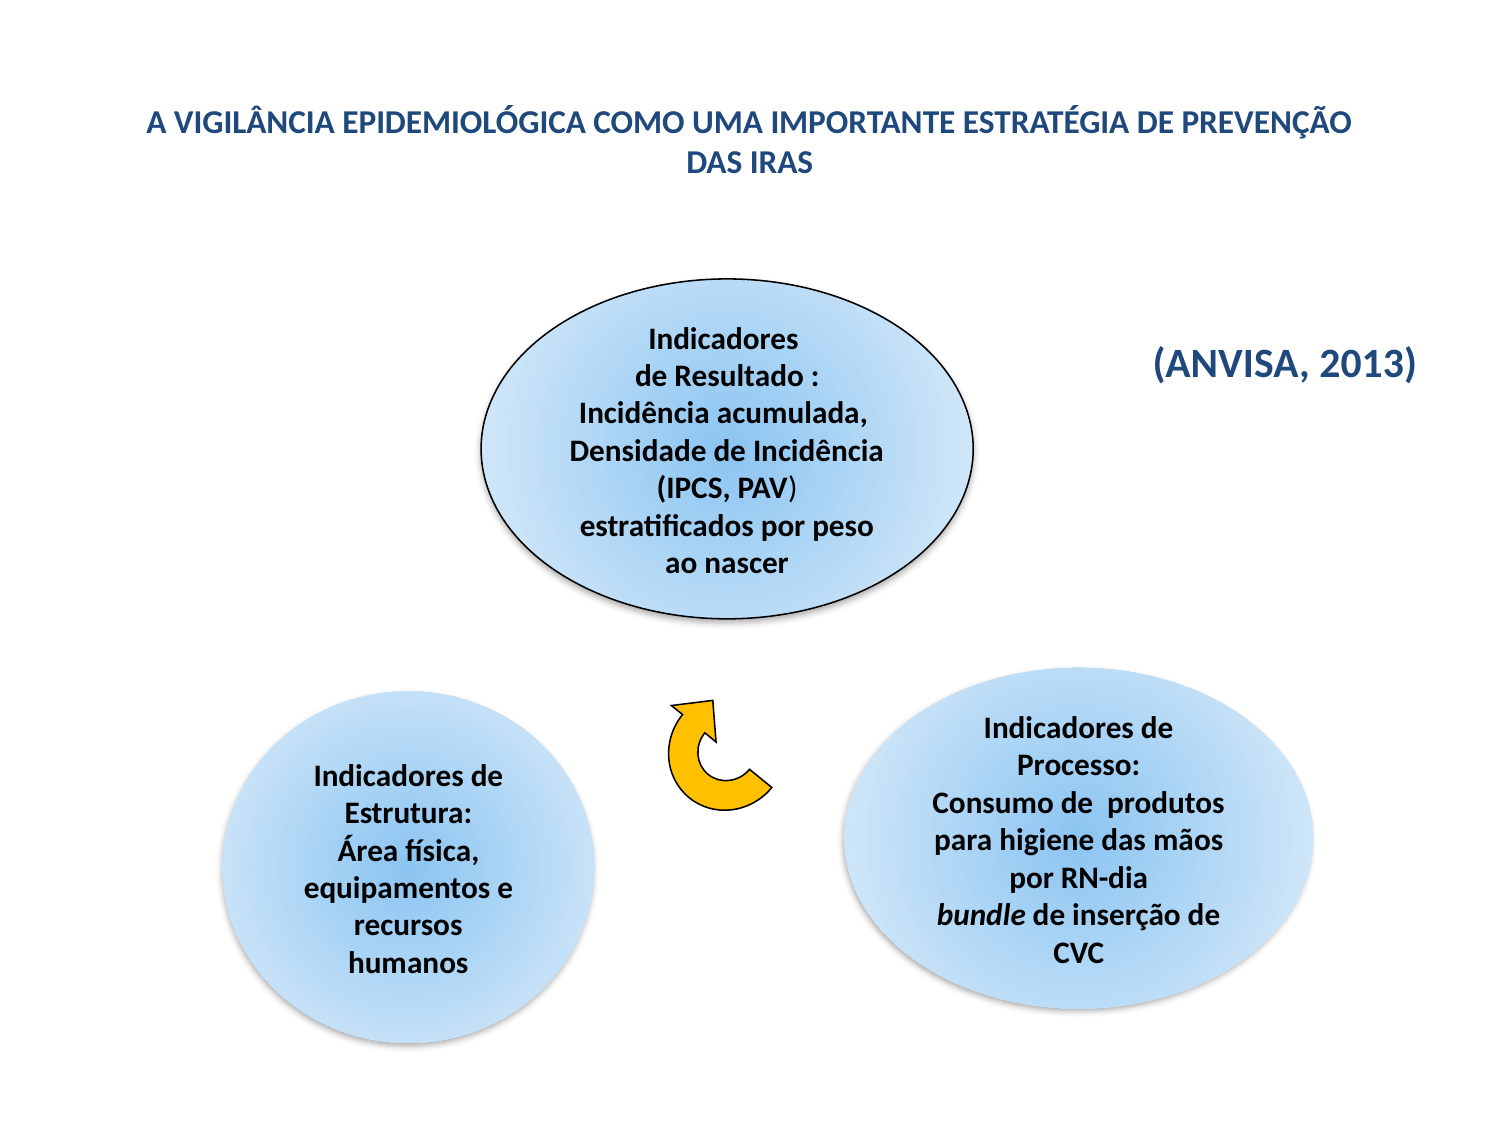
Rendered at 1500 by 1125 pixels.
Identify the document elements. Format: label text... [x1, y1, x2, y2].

text_box Indicadores de Estrutura: Área física, equipamentos e recursos humanos [221, 690, 596, 1044]
text_box (ANVISA, 2013) [1137, 328, 1442, 393]
text_box Indicadores de Processo: Consumo de produtos para higiene das mãos por RN-dia bundle de inserção de CVC [843, 667, 1314, 1010]
title A VIGILÂNCIA EPIDEMIOLÓGICA COMO UMA IMPORTANTE ESTRATÉGIA DE PREVENÇÃO DAS IRAS [0, 90, 1500, 230]
text_box [668, 700, 772, 811]
text_box Indicadores de Resultado : Incidência acumulada, Densidade de Incidência (IPCS, PAV) estratificados por peso ao nascer [480, 278, 974, 620]
